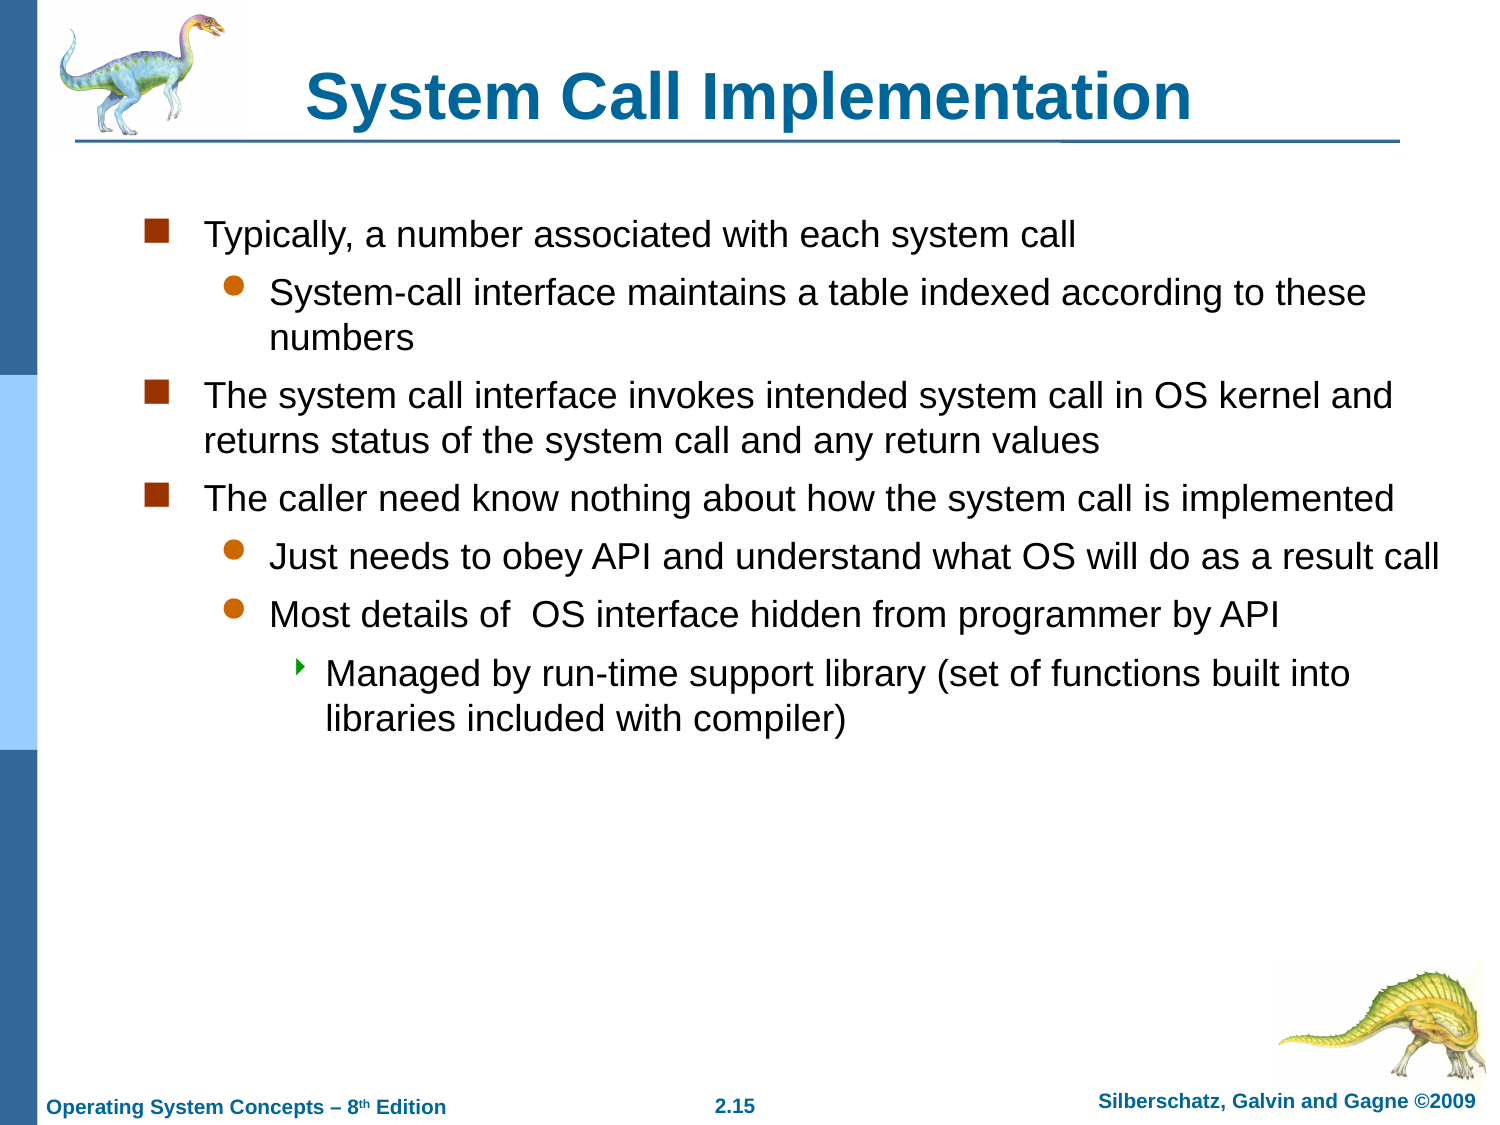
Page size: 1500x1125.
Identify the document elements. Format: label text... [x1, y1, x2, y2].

title System Call Implementation [74, 45, 1426, 141]
picture [46, 0, 243, 149]
picture [1275, 959, 1486, 1090]
list Typically, a number associated with each system call System-call interface maintains a table indexed according to these numbers The system call interface invokes intended system call in OS kernel and returns status of the system call and any return values The caller need know nothing about how the system call is implemented Just needs to obey API and understand what OS will do as a result call Most details of OS interface hidden from programmer by API Managed by run-time support library (set of functions built into libraries included with compiler) [132, 202, 1483, 946]
